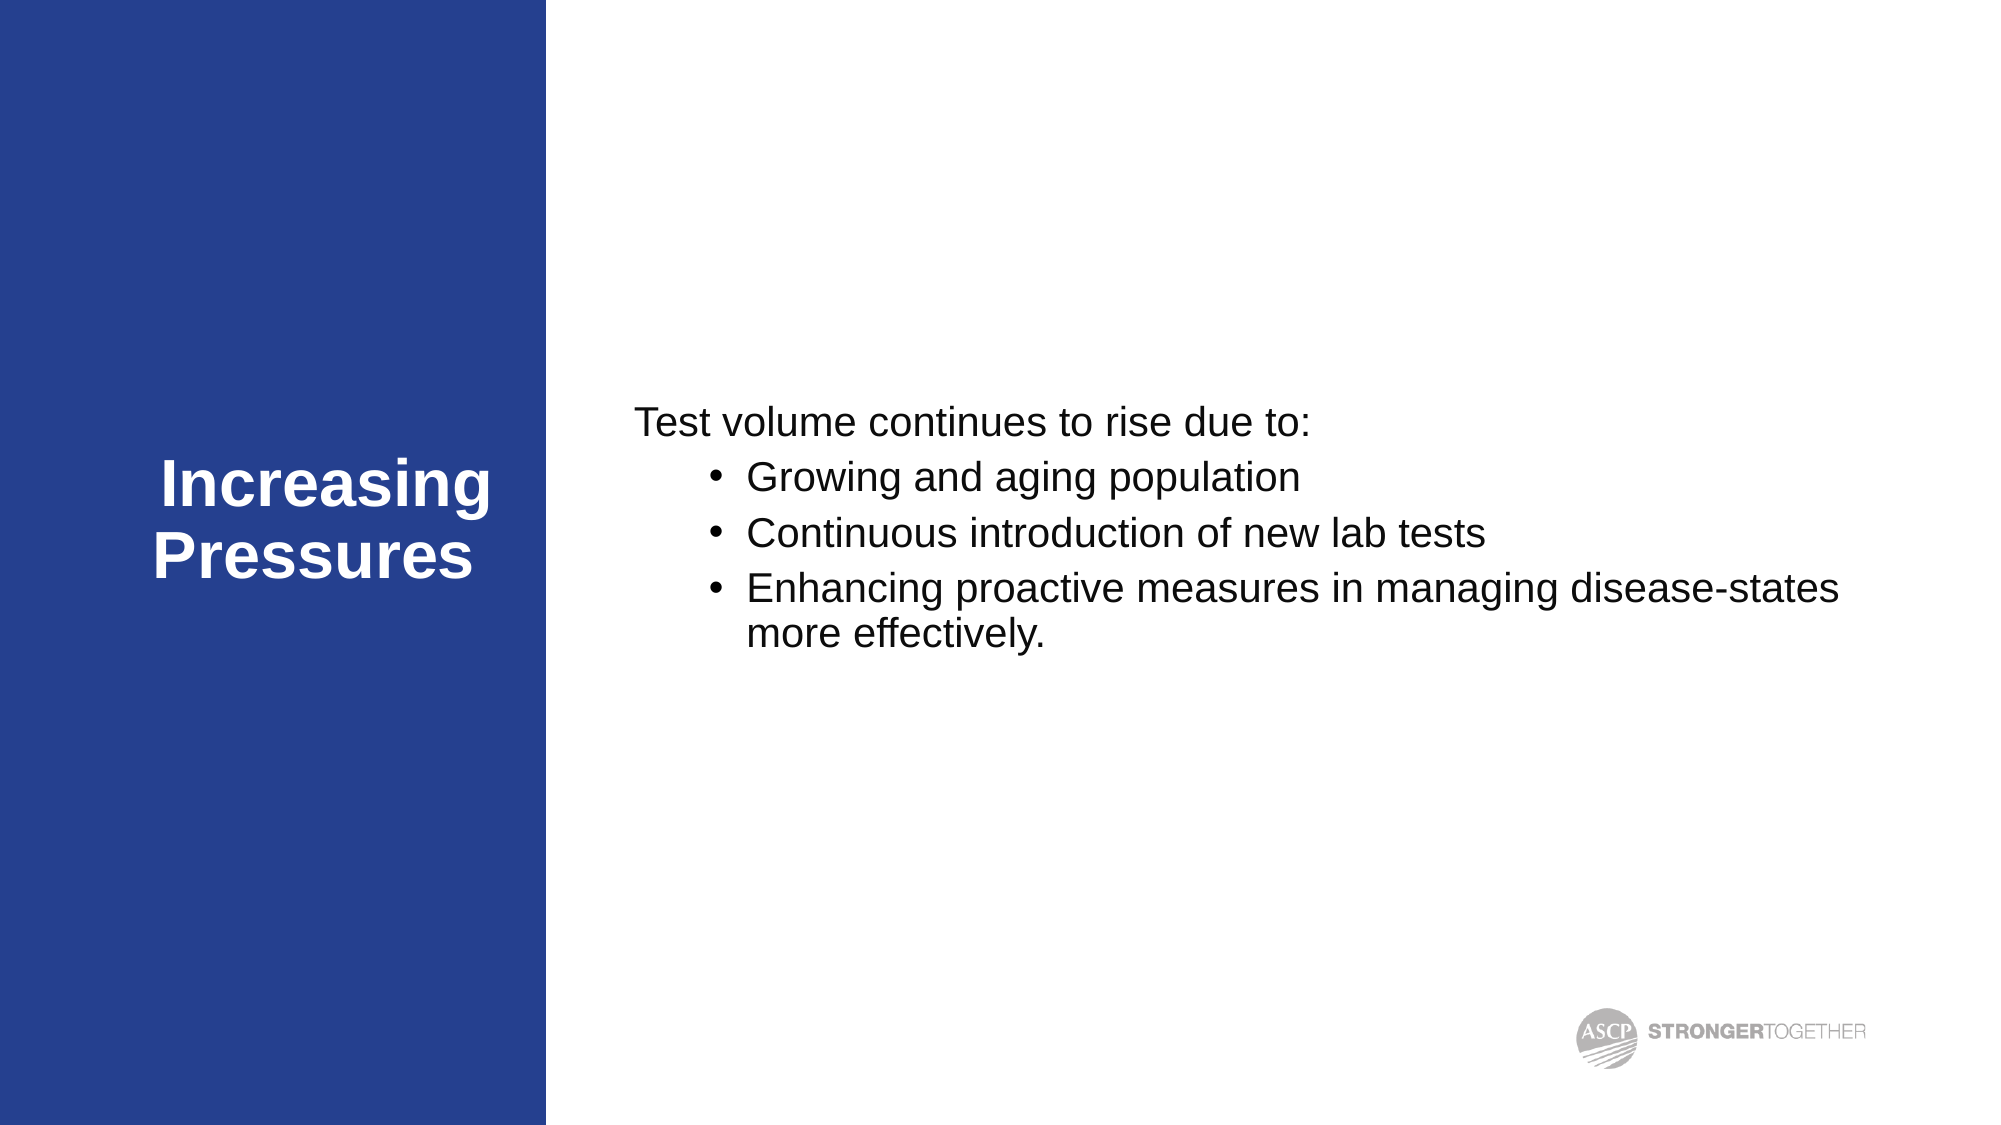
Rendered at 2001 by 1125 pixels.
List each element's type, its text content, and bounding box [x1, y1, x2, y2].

title Increasing Pressures [20, 412, 509, 631]
picture [1576, 1008, 1866, 1069]
list Test volume continues to rise due to: Growing and aging population Continuous introduction of new lab tests Enhancing proactive measures in managing disease-states more effectively. [618, 106, 1865, 1017]
